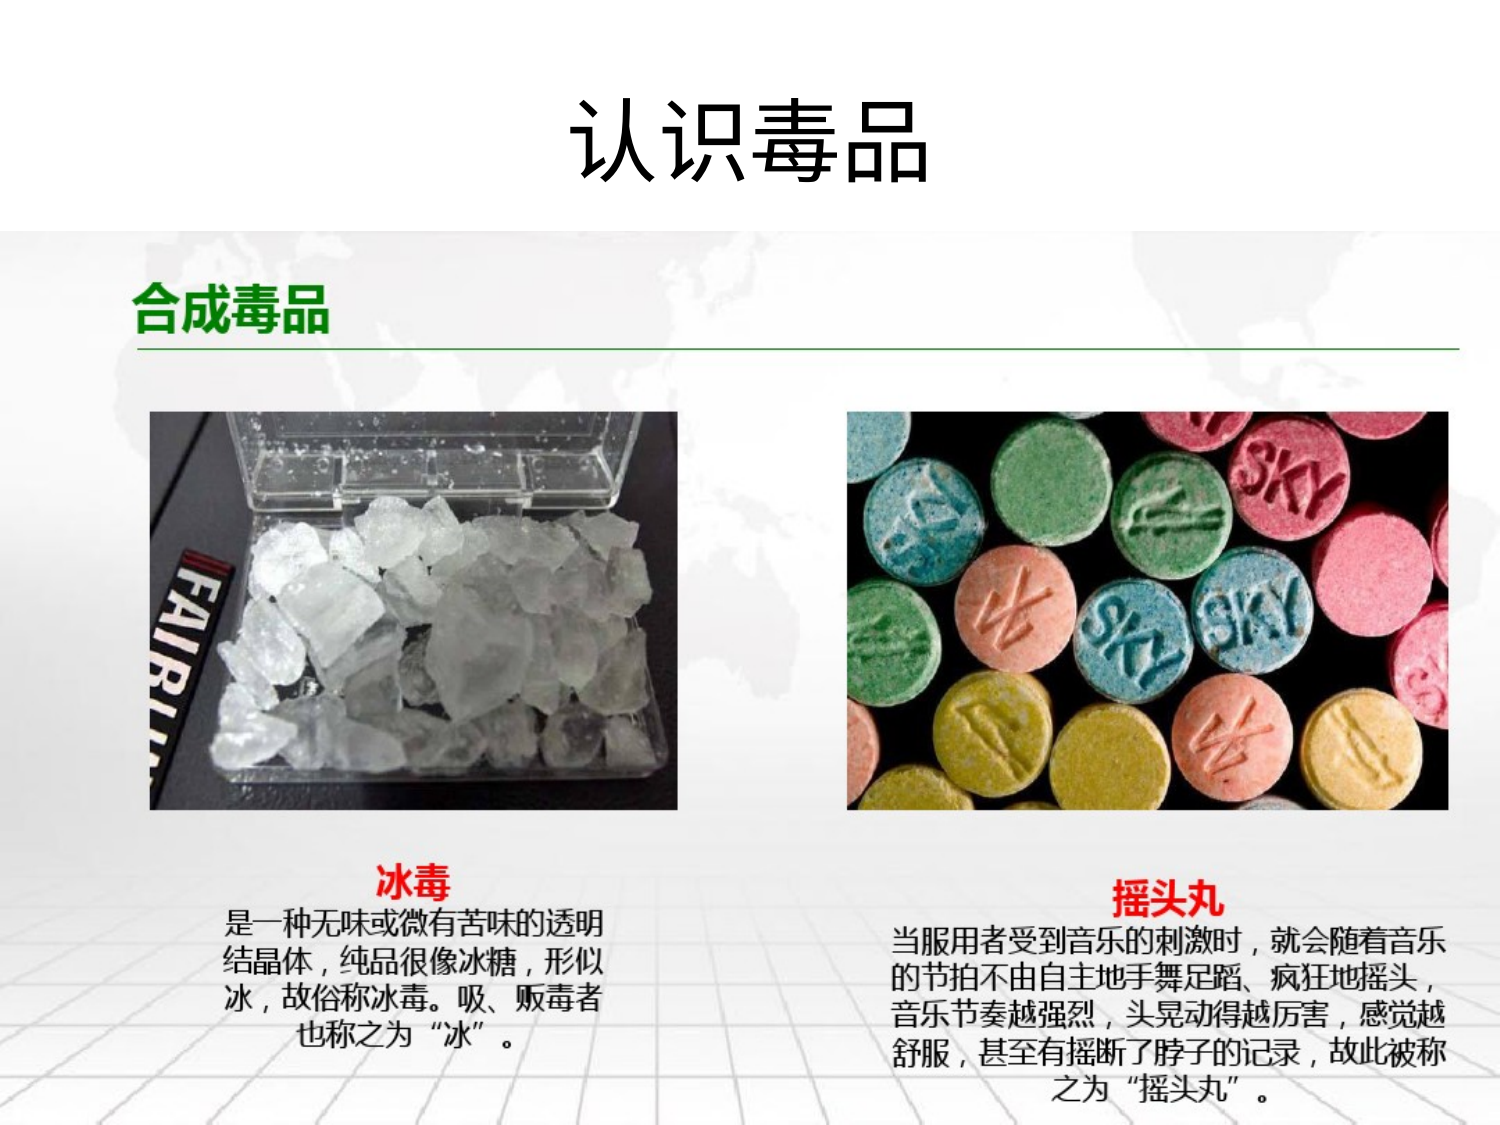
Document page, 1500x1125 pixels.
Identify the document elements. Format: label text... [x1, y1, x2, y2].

title 认识毒品 [74, 44, 1426, 231]
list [0, 231, 1500, 1125]
